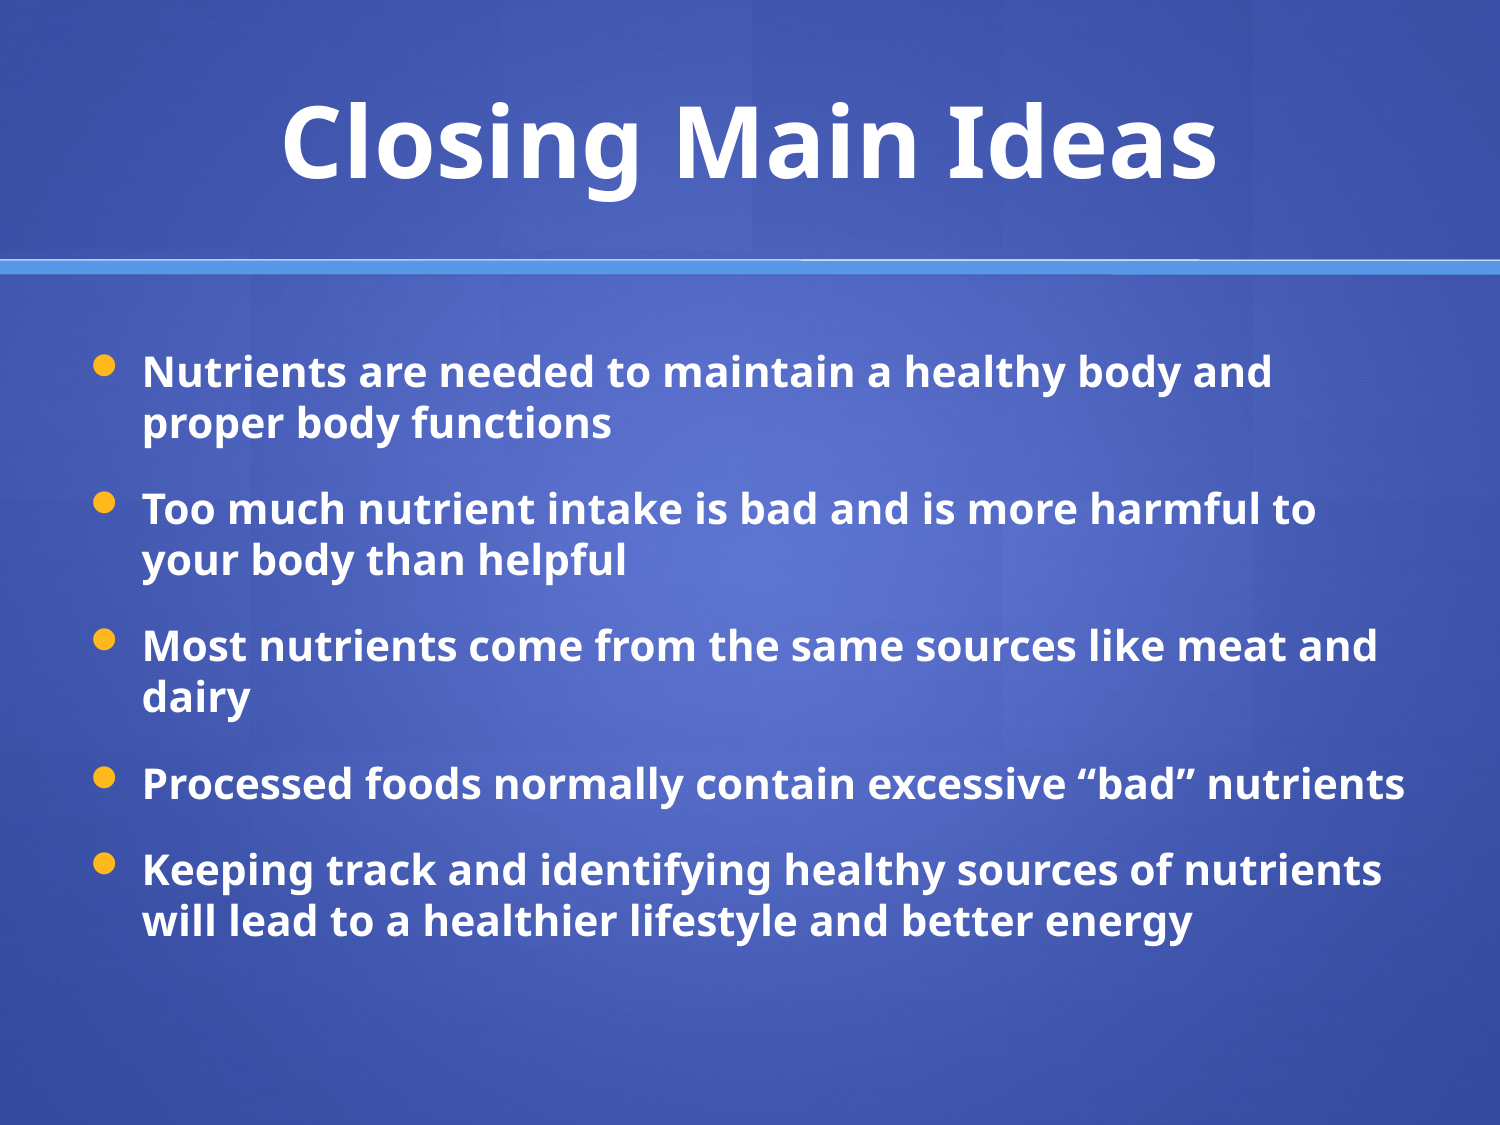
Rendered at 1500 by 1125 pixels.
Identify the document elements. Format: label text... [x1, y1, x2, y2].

list Nutrients are needed to maintain a healthy body and proper body functions Too much nutrient intake is bad and is more harmful to your body than helpful Most nutrients come from the same sources like meat and dairy Processed foods normally contain excessive “bad” nutrients Keeping track and identifying healthy sources of nutrients will lead to a healthier lifestyle and better energy [75, 337, 1425, 988]
title Closing Main Ideas [75, 45, 1425, 233]
